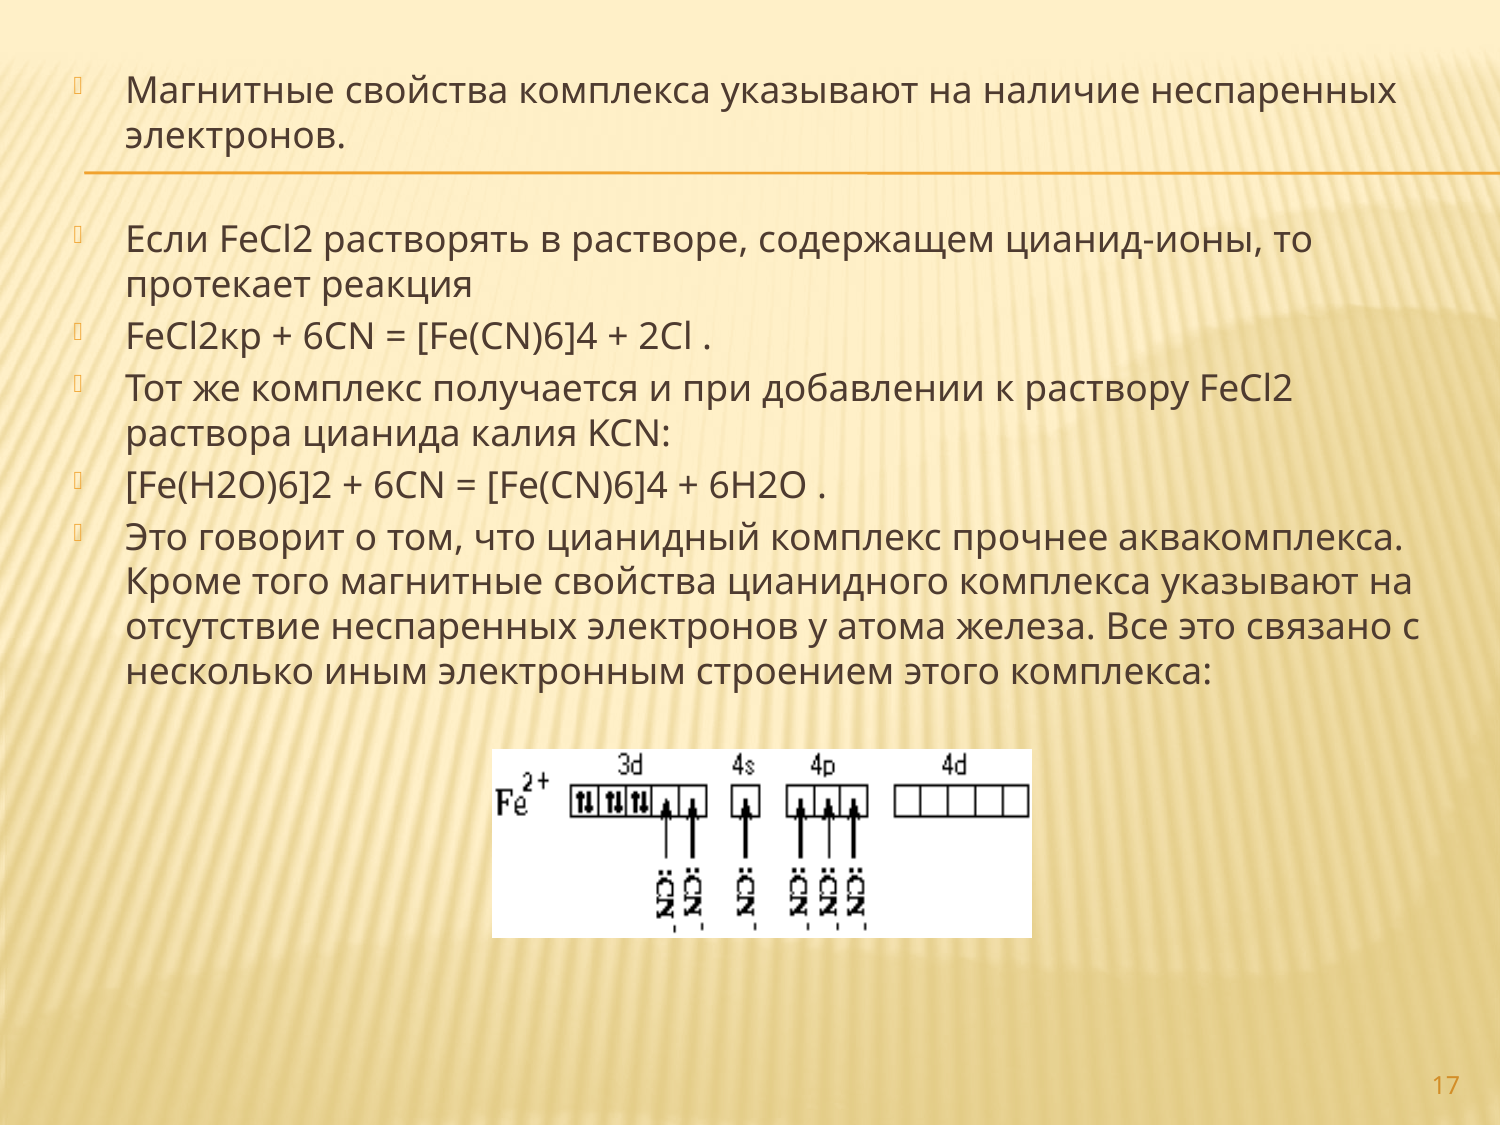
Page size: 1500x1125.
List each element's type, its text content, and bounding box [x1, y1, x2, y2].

list Магнитные свойства комплекса указывают на наличие неспаренных электронов. Если FeCl2 растворять в растворе, содержащем цианид-ионы, то протекает реакция FeCl2кр + 6CN = [Fe(CN)6]4 + 2Cl . Тот же комплекс получается и при добавлении к раствору FeCl2 раствора цианида калия KCN: [Fe(H2O)6]2 + 6CN = [Fe(CN)6]4 + 6H2O . Это говорит о том, что цианидный комплекс прочнее аквакомплекса. Кроме того магнитные свойства цианидного комплекса указывают на отсутствие неспаренных электронов у атома железа. Все это связано с несколько иным электронным строением этого комплекса: [58, 58, 1451, 716]
slide_number 17 [1350, 1062, 1475, 1103]
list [491, 749, 1032, 938]
